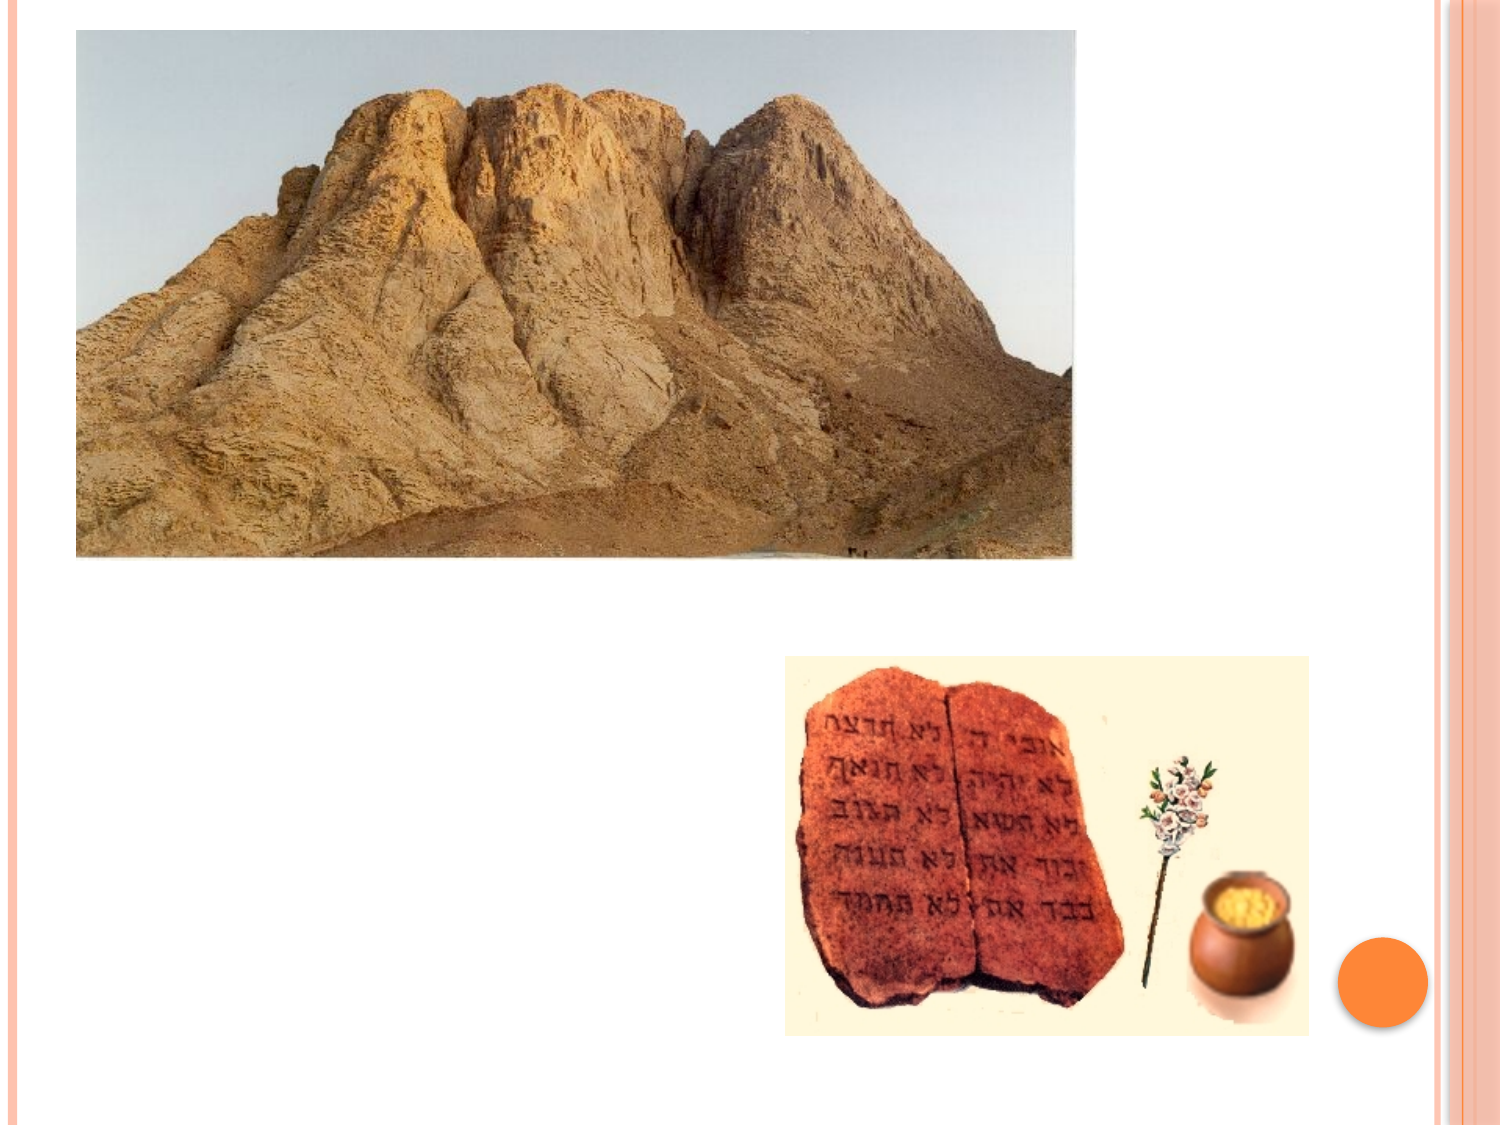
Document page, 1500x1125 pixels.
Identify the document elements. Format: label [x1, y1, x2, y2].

picture [784, 656, 1310, 1036]
picture [76, 30, 1078, 562]
